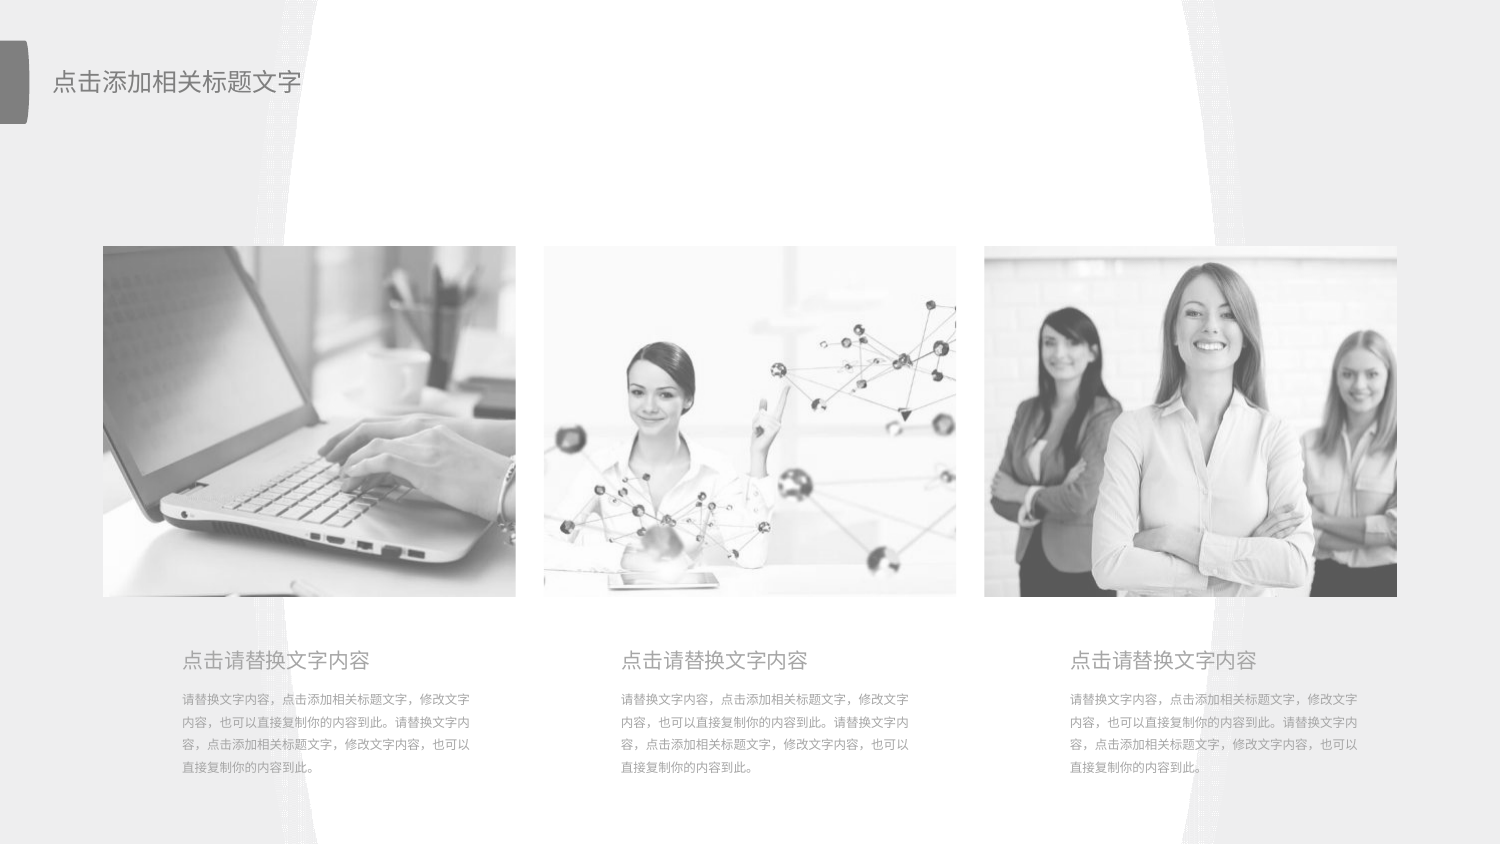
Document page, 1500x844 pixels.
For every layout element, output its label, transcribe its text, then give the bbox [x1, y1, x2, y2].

text_box 点击请替换文字内容 [610, 641, 821, 679]
text_box 请替换文字内容，点击添加相关标题文字，修改文字内容，也可以直接复制你的内容到此。请替换文字内容，点击添加相关标题文字，修改文字内容，也可以直接复制你的内容到此。 [170, 679, 487, 781]
text_box [101, 245, 518, 599]
text_box 点击请替换文字内容 [171, 641, 382, 679]
text_box 点击请替换文字内容 [1059, 641, 1270, 679]
text_box [982, 245, 1399, 599]
text_box 请替换文字内容，点击添加相关标题文字，修改文字内容，也可以直接复制你的内容到此。请替换文字内容，点击添加相关标题文字，修改文字内容，也可以直接复制你的内容到此。 [1058, 679, 1375, 781]
text_box [542, 245, 958, 599]
picture [0, 0, 1500, 844]
text_box 请替换文字内容，点击添加相关标题文字，修改文字内容，也可以直接复制你的内容到此。请替换文字内容，点击添加相关标题文字，修改文字内容，也可以直接复制你的内容到此。 [609, 679, 926, 781]
